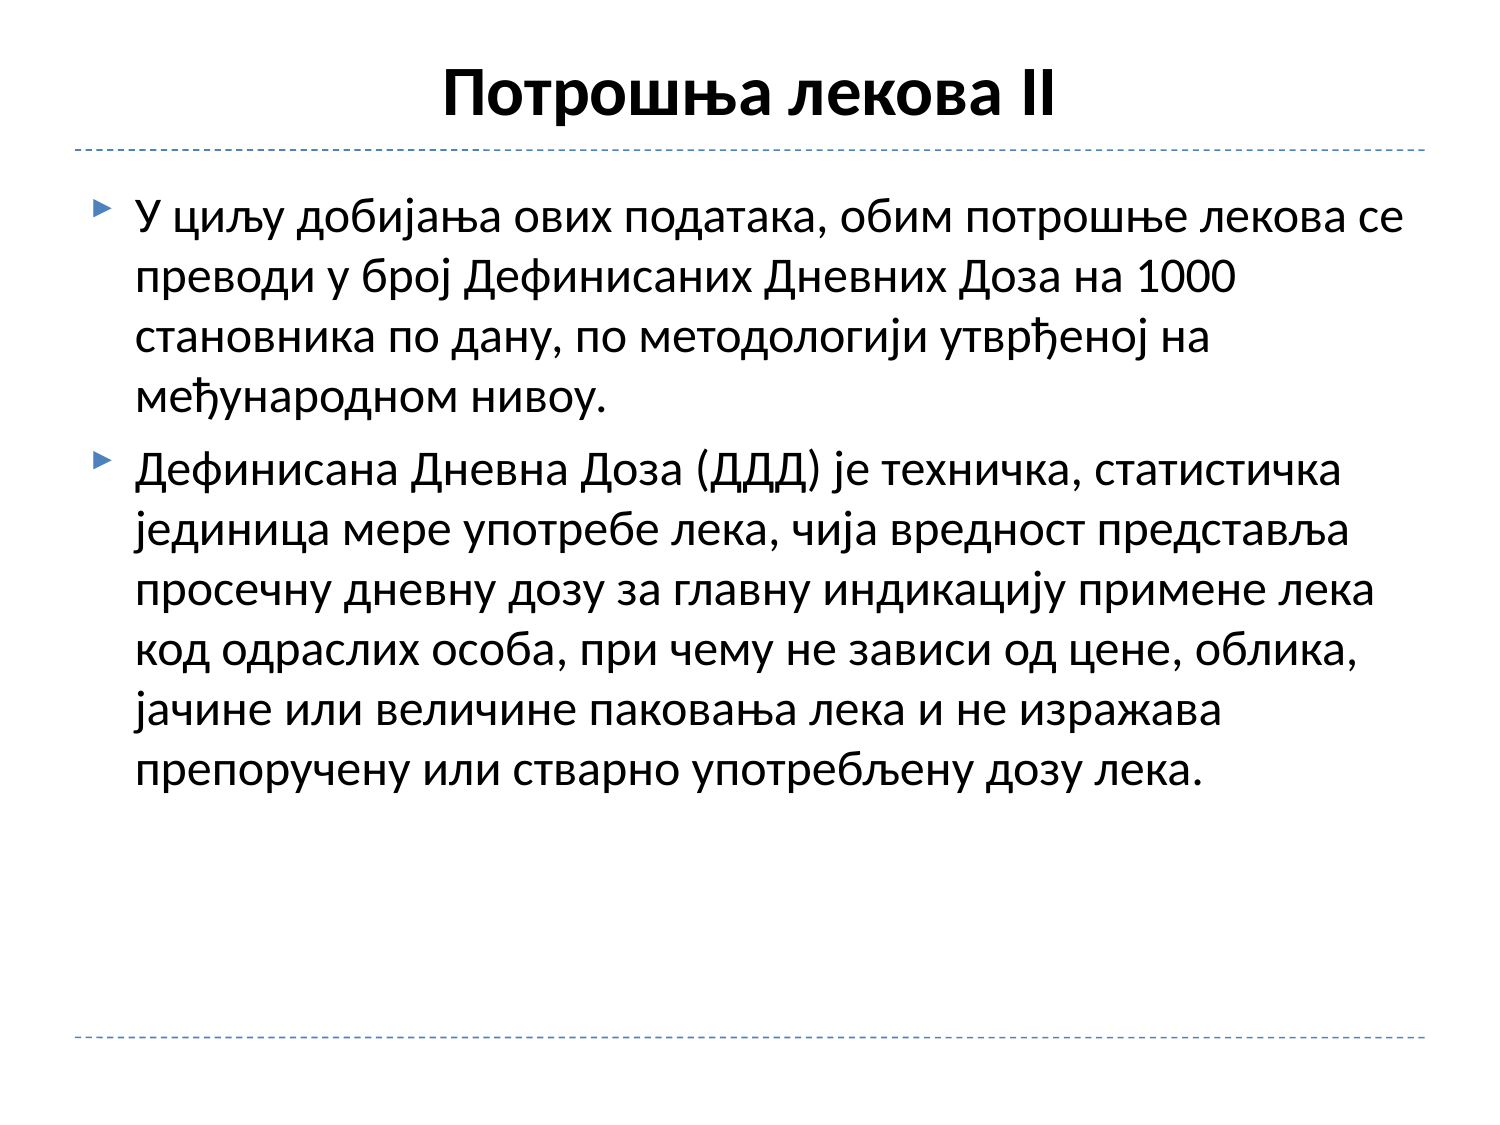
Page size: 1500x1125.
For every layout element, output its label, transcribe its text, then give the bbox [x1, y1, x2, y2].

list У циљу добијања ових података, обим потрошње лекова се преводи у број Дефинисаних Дневних Доза на 1000 становника по дану, по методологији утврђеној на међународном нивоу. Дефинисана Дневна Доза (ДДД) је техничка, статистичка јединица мере употребе лека, чија вредност представља просечну дневну дозу за главну индикацију примене лека код одраслих особа, при чему не зависи од цене, облика, јачине или величине паковања лека и не изражава препоручену или стварно употребљену дозу лека. [74, 174, 1426, 1038]
title Потрошња лекова II [74, 12, 1426, 138]
